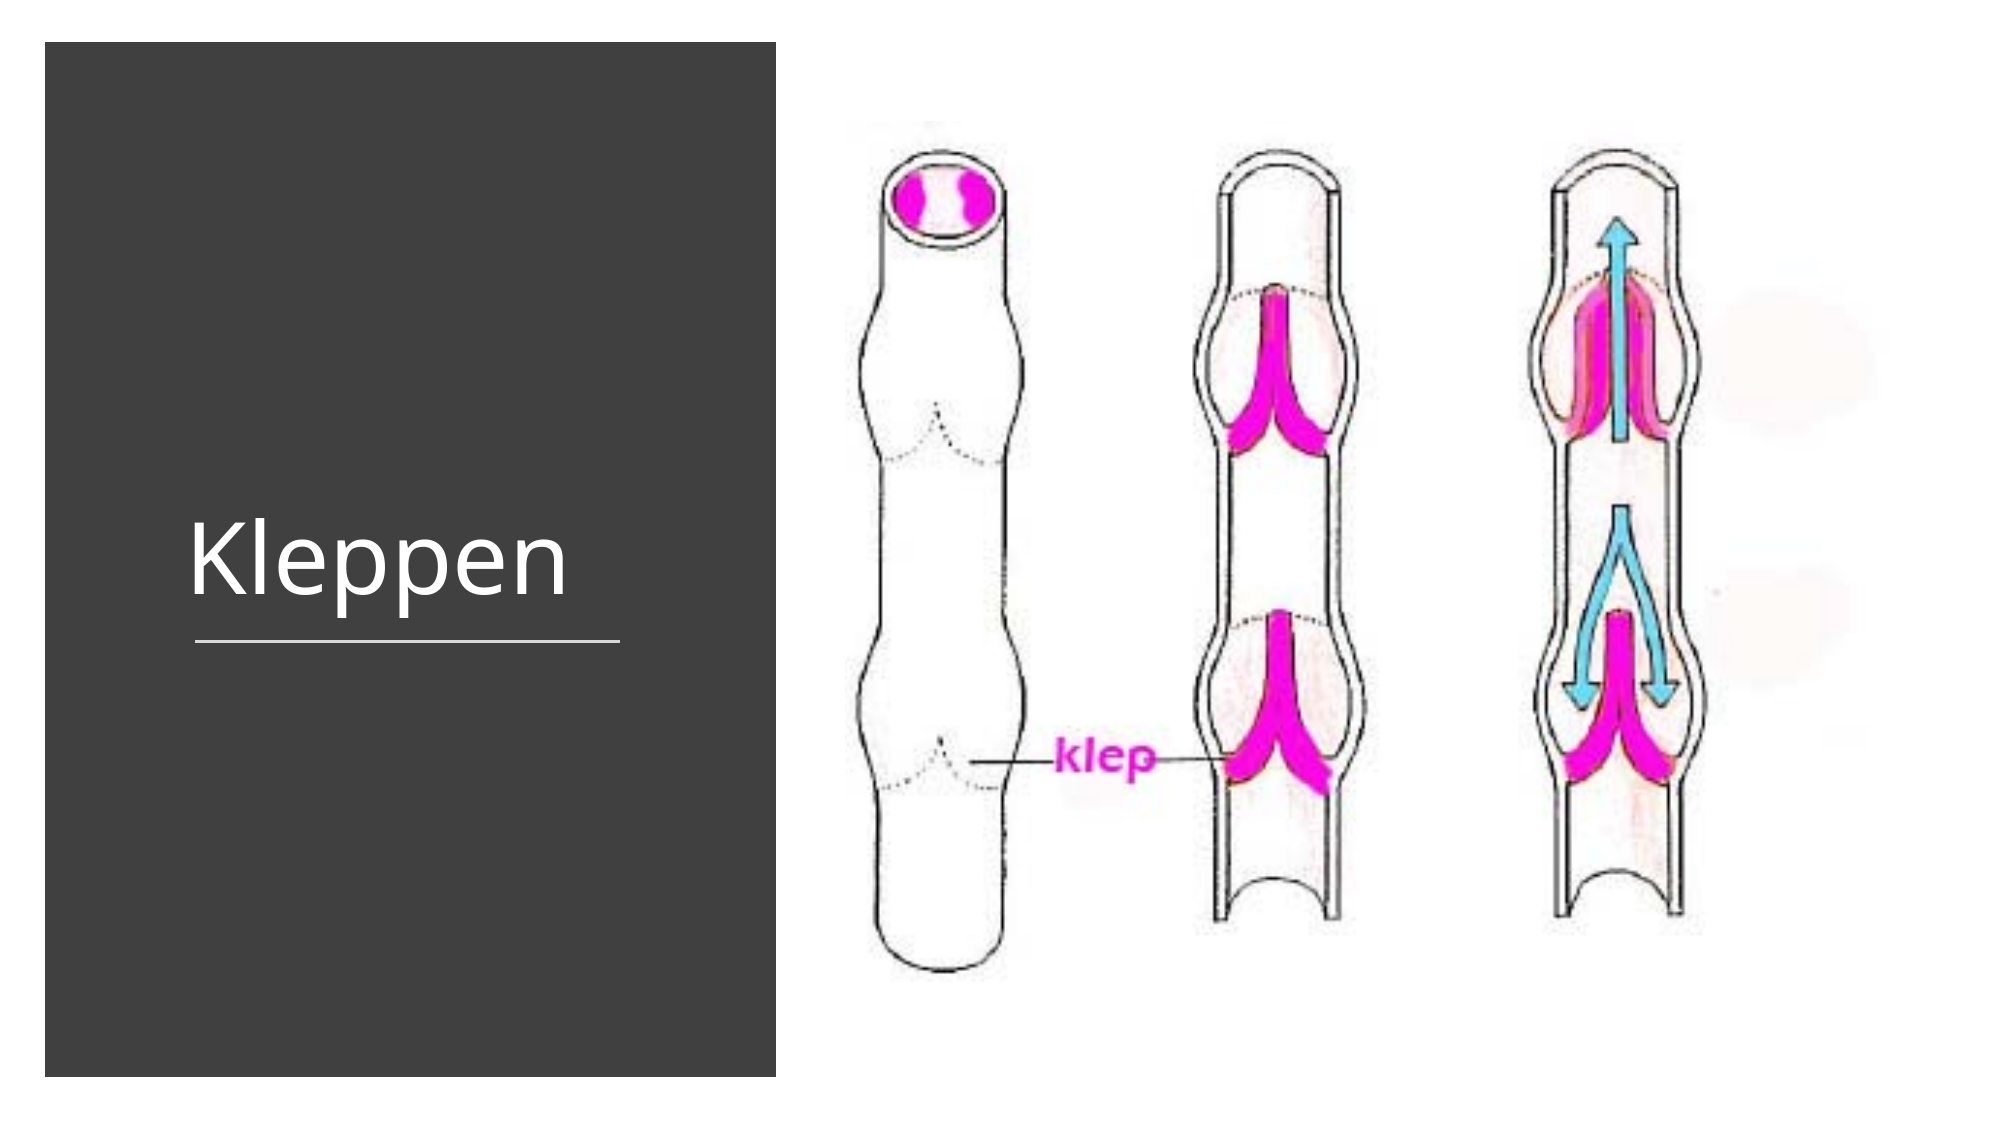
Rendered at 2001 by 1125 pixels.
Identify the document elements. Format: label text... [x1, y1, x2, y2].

text_box [54, 52, 767, 1067]
title Kleppen [110, 149, 711, 624]
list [845, 121, 1921, 1006]
